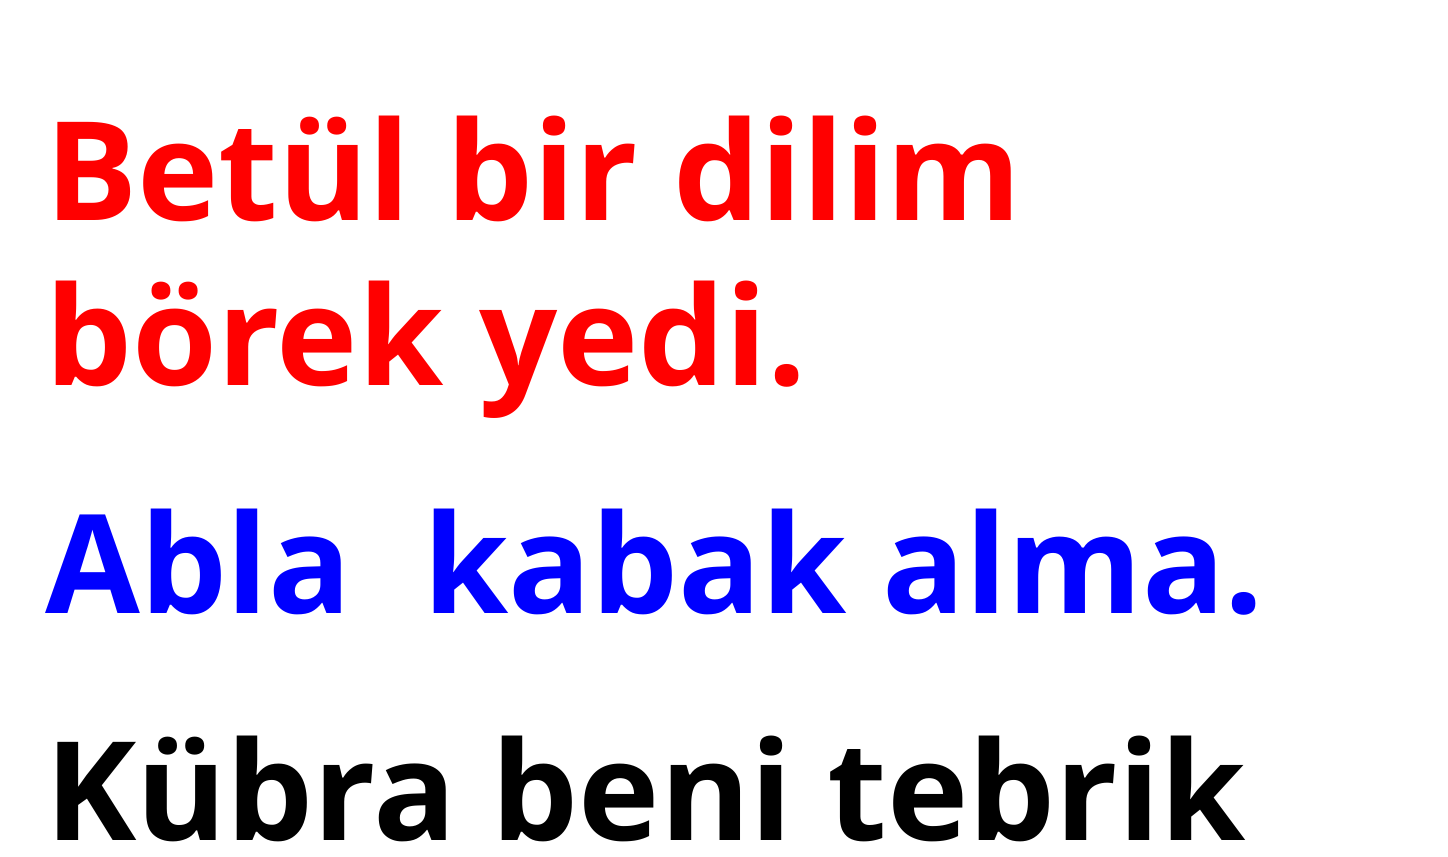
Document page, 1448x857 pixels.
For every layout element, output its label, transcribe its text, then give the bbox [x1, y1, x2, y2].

text_box Betül bir dilim börek yedi. Abla kabak alma. Kübra beni tebrik etti. [32, 76, 1427, 857]
